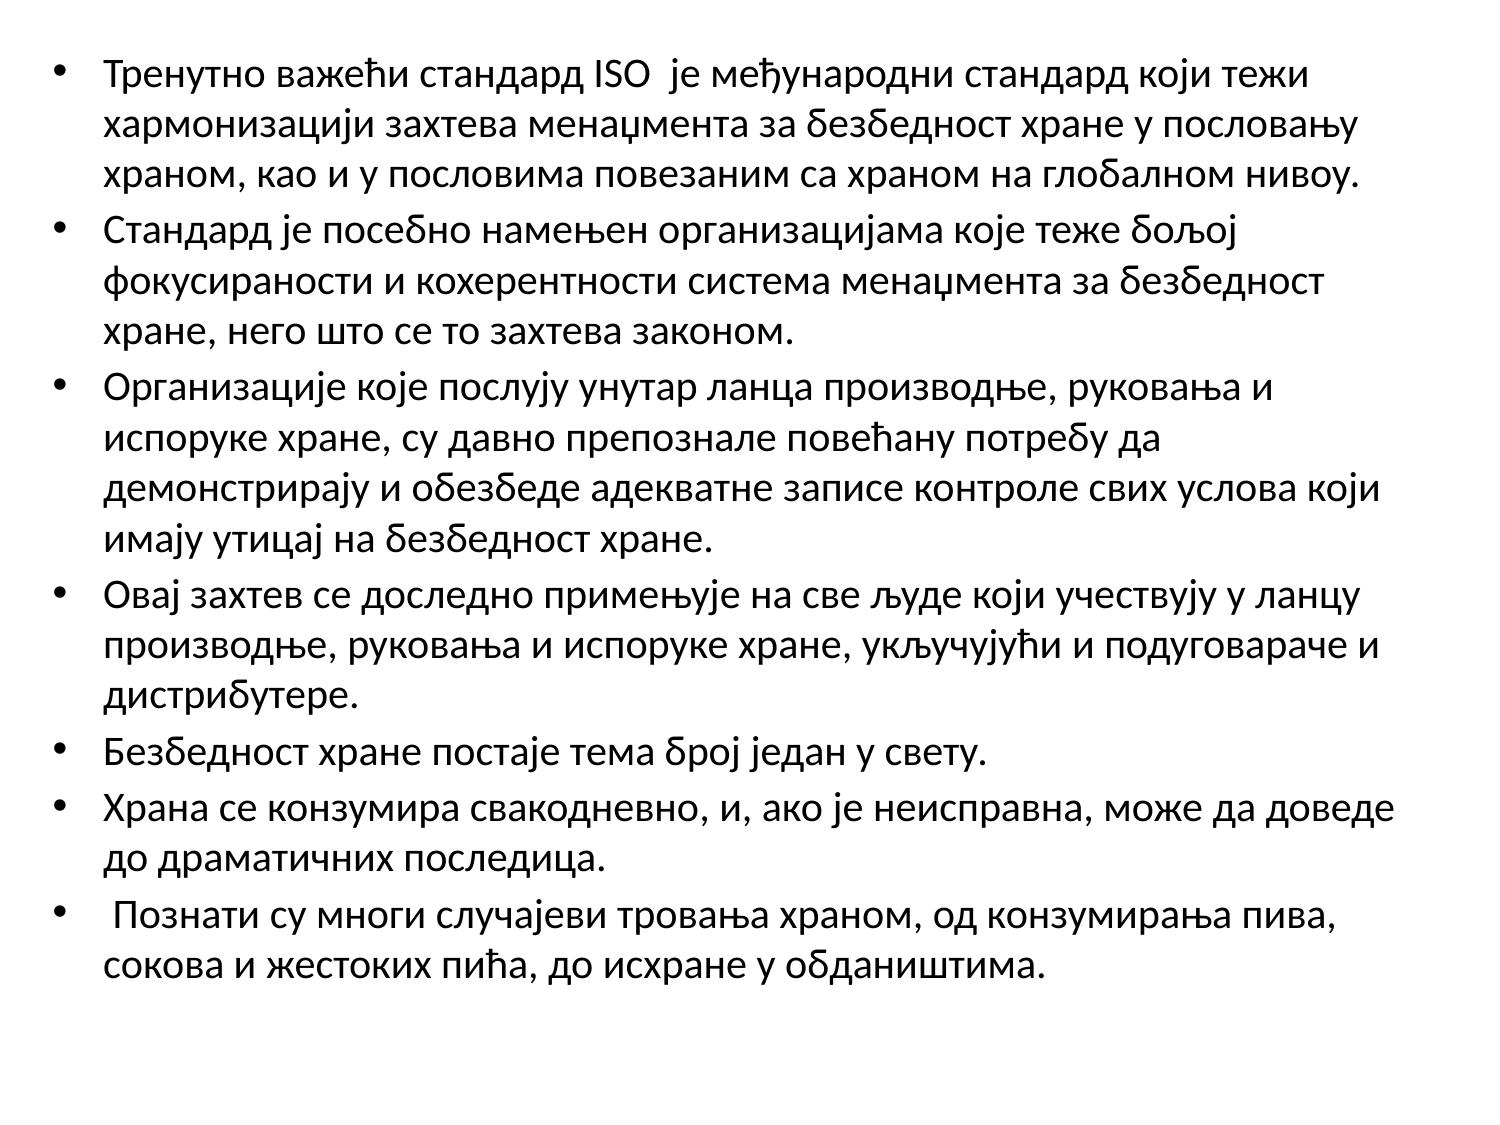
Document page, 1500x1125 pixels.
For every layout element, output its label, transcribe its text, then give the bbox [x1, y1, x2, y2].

list Тренутно важећи стандард ISO је међународни стандард који тежи хармонизацији захтева менаџмента за безбедност хране у пословању храном, као и у пословима повезаним са храном на глобалном нивоу. Стандард је посебно намењен организацијама које теже бољој фокусираности и кохерентности система менаџмента за безбедност хране, него што се то захтева законом. Организације које послују унутар ланца производње, руковања и испоруке хране, су давно препознале повећану потребу да демонстрирају и обезбеде адекватне записе контроле свих услова који имају утицај на безбедност хране. Овај захтев се доследно примењује на све људе који учествују у ланцу производње, руковања и испоруке хране, укључујући и подуговараче и дистрибутере. Безбедност хране постаје тема број један у свету. Храна се конзумира свакодневно, и, ако је неисправна, може да доведе до драматичних последица. Познати су многи случајеви тровања храном, од конзумирања пива, сокова и жестоких пића, до исхране у обдаништима. [37, 37, 1425, 1005]
